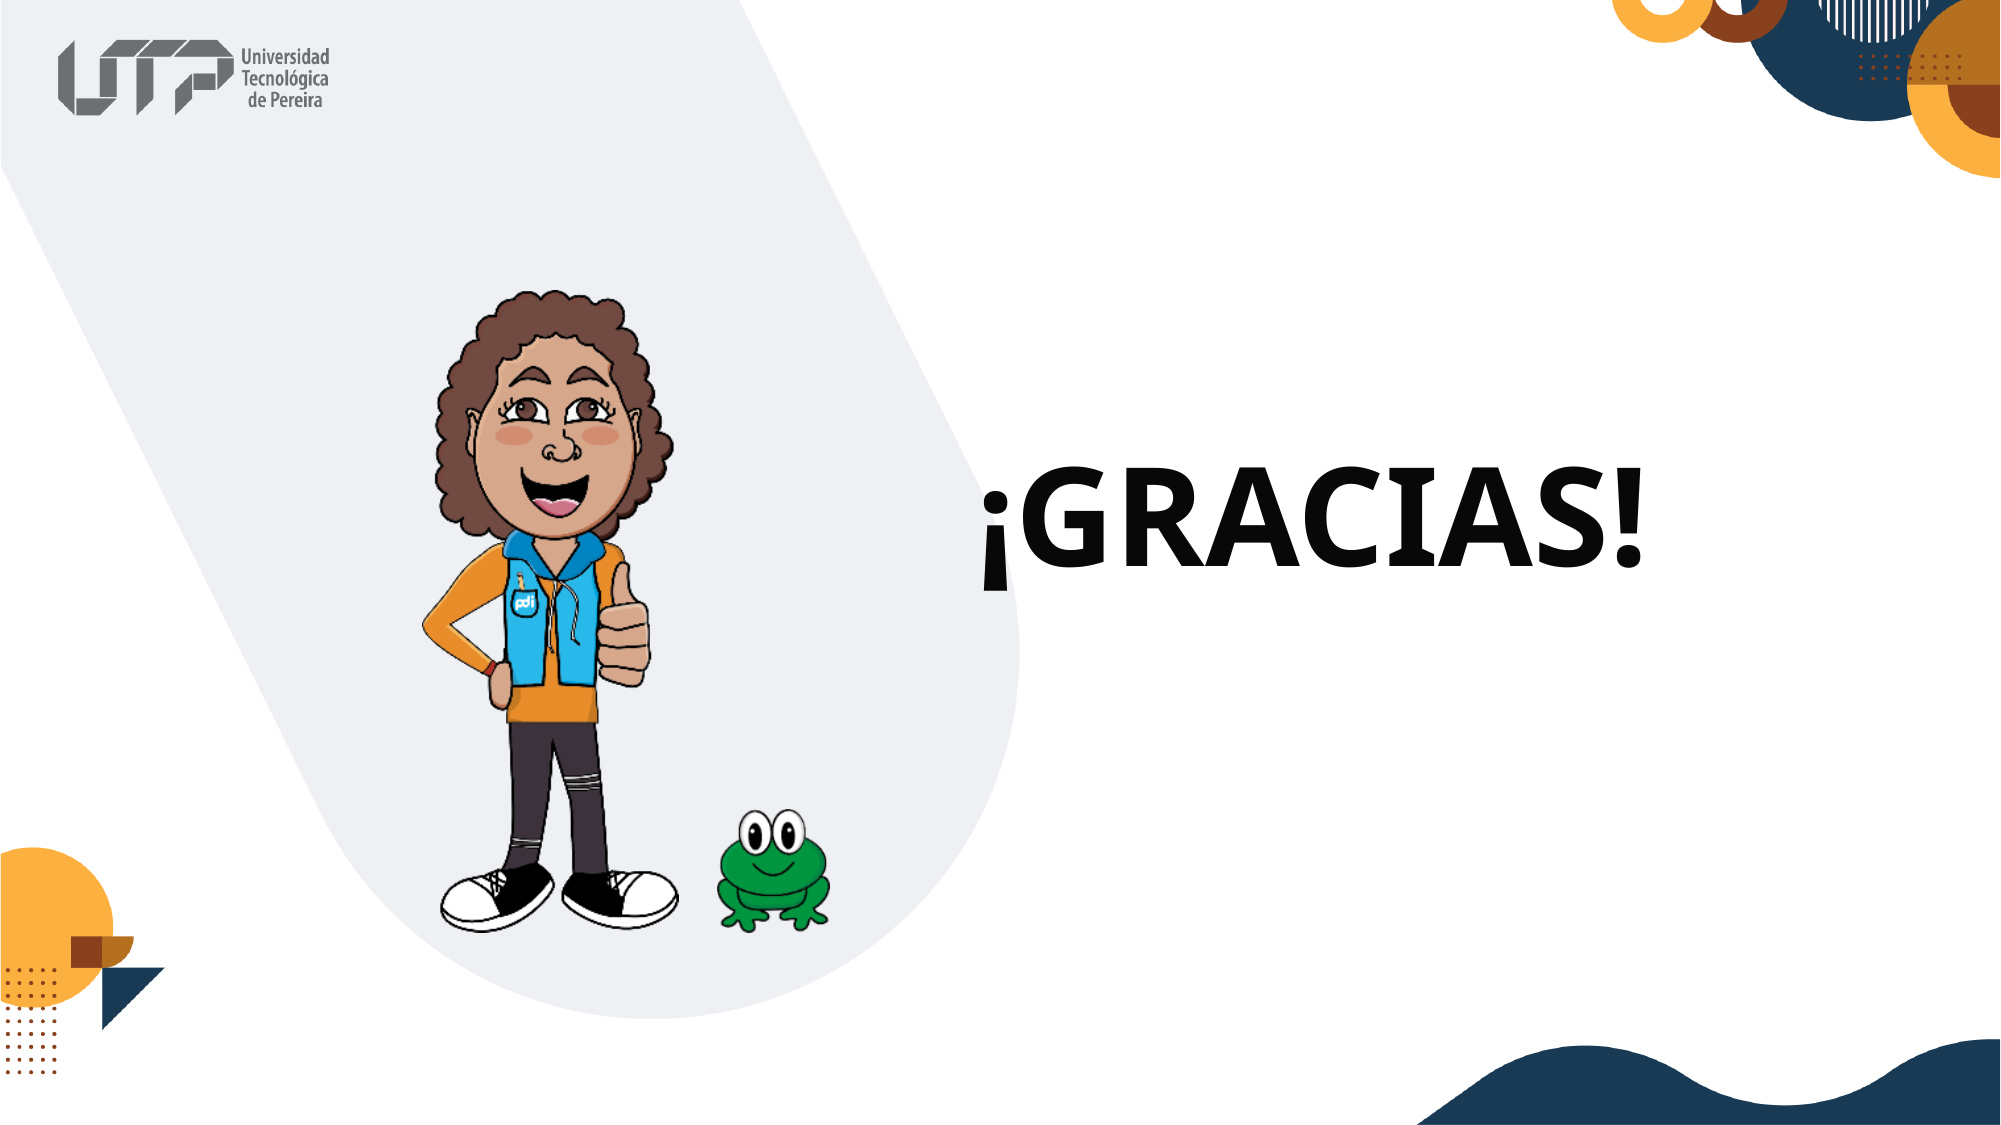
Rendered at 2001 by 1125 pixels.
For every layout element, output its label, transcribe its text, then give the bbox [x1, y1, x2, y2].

picture [0, 0, 2001, 1125]
text_box ¡GRACIAS! [829, 432, 1796, 612]
